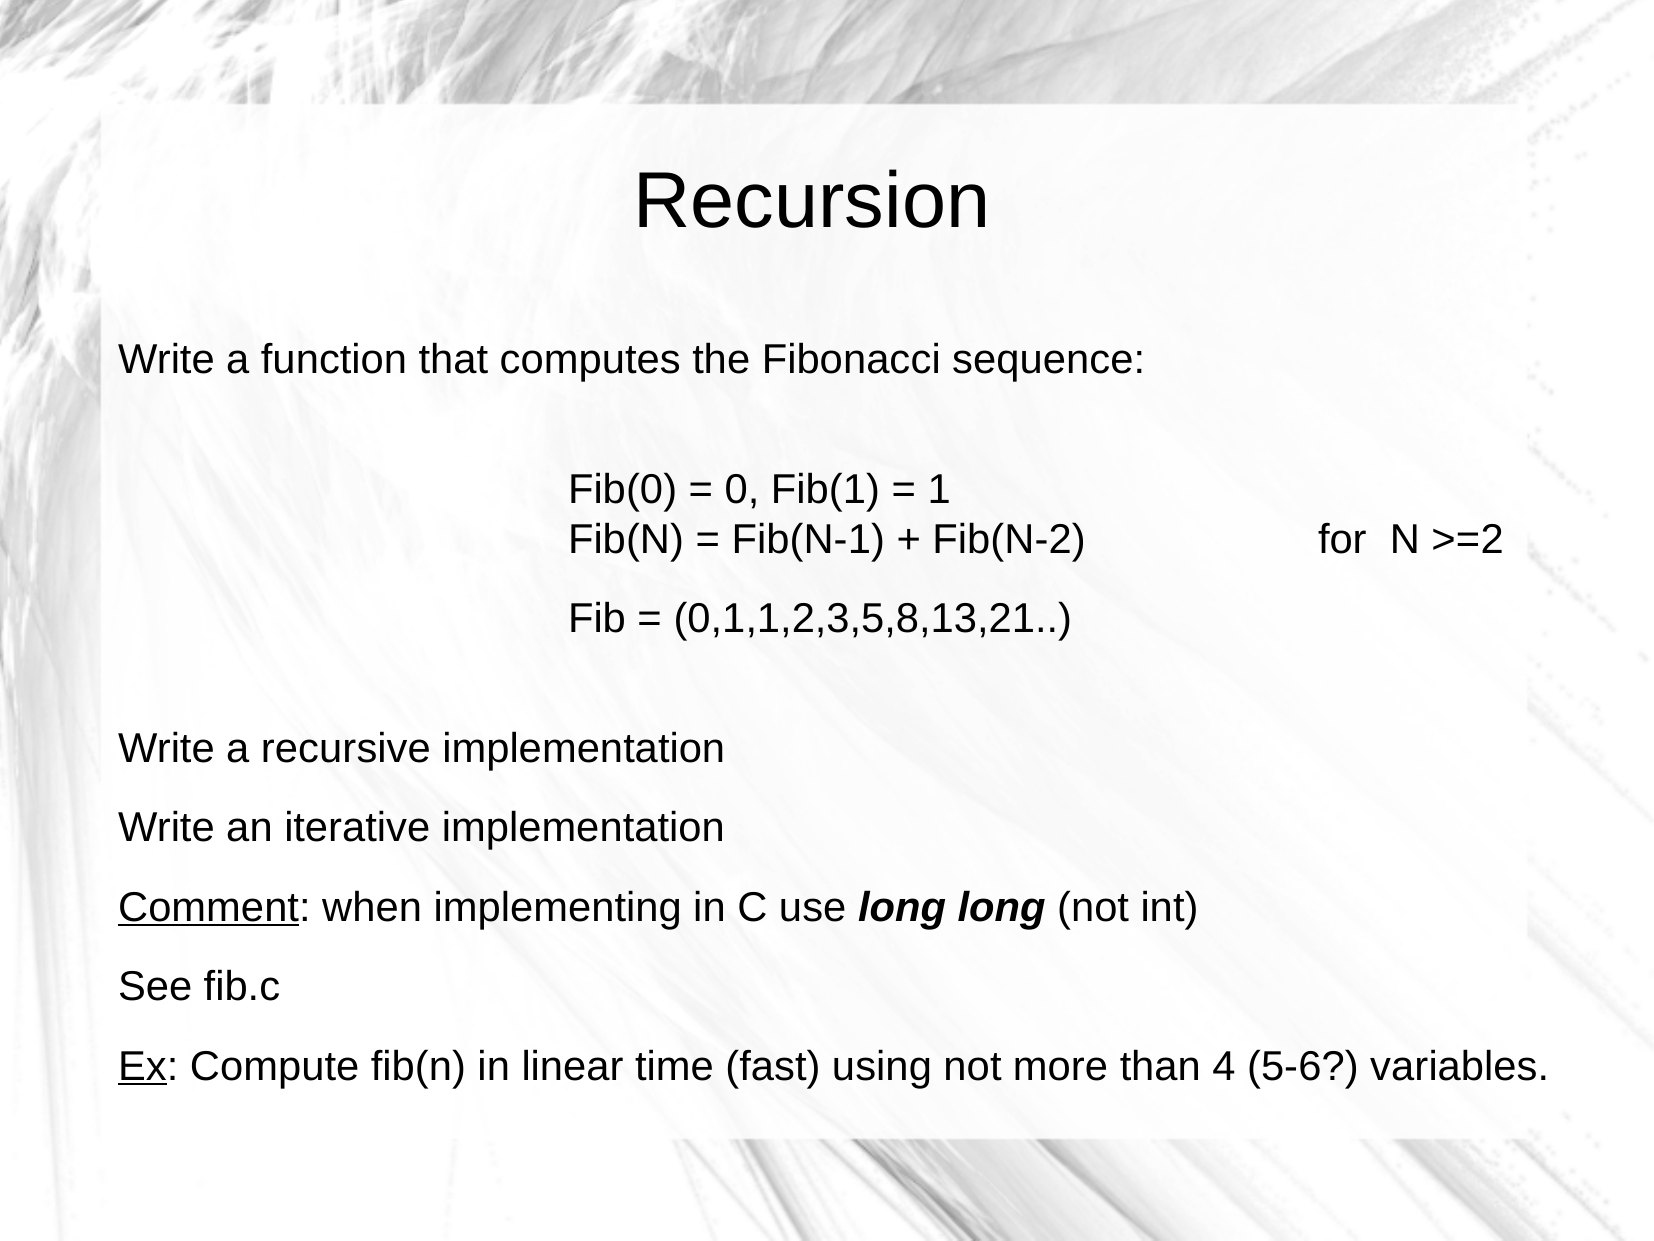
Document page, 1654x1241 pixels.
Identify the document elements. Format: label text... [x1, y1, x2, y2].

picture [0, 0, 1654, 1241]
list Write a function that computes the Fibonacci sequence: Fib(0) = 0, Fib(1) = 1 Fib(N) = Fib(N-1) + Fib(N-2) for N >=2 Fib = (0,1,1,2,3,5,8,13,21..) Write a recursive implementation Write an iterative implementation Comment: when implementing in C use long long (not int) See fib.c Ex: Compute fib(n) in linear time (fast) using not more than 4 (5-6?) variables. [118, 332, 1571, 1121]
title Recursion [118, 93, 1506, 299]
